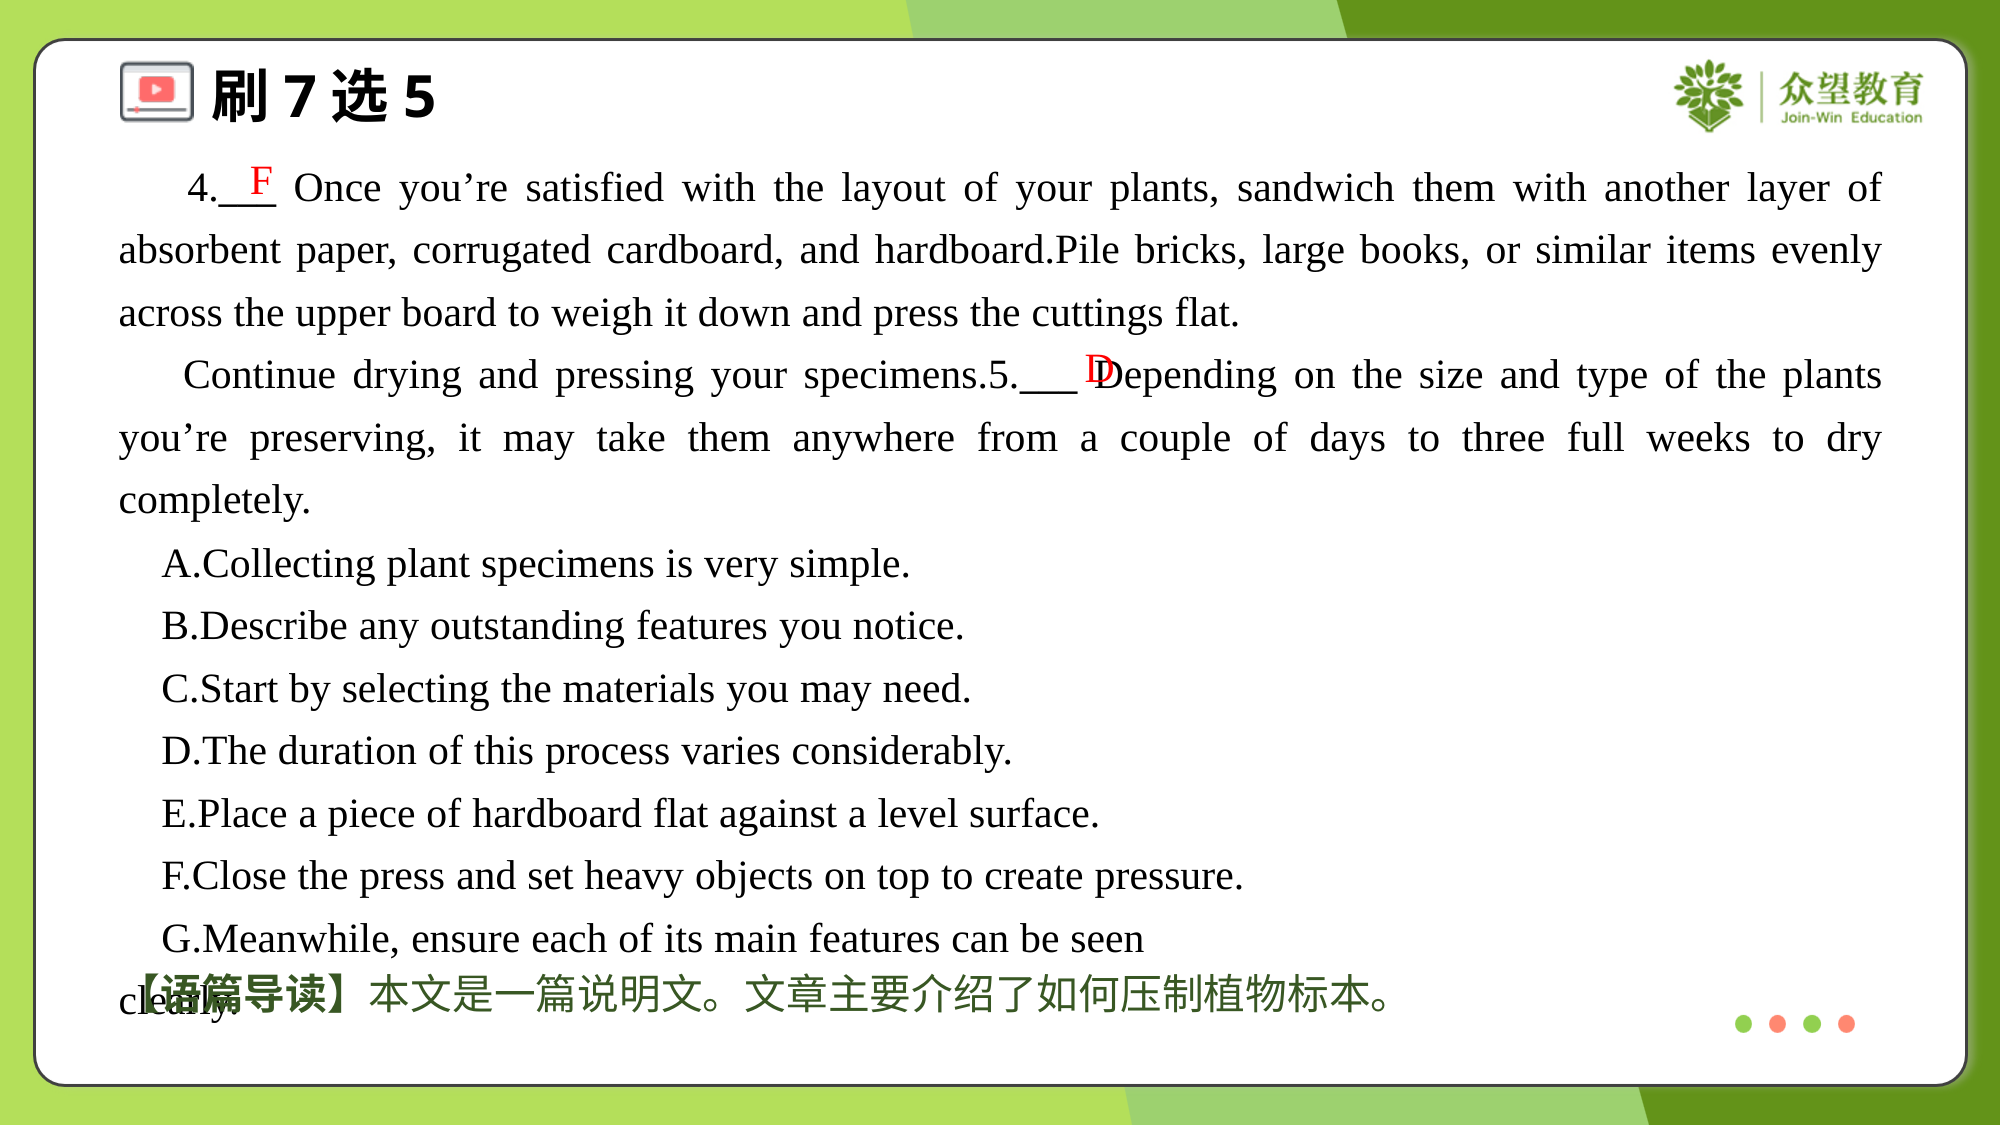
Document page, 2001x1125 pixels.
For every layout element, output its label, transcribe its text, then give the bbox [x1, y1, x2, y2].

text_box D [1079, 328, 1120, 386]
text_box 【语篇导读】本文是一篇说明文。文章主要介绍了如何压制植物标本。 [118, 955, 1883, 1014]
text_box A.Collecting plant specimens is very simple. B.Describe any outstanding features you notice. C.Start by selecting the materials you may need. D.The duration of this process varies considerably. E.Place a piece of hardboard flat against a level surface. F.Close the press and set heavy objects on top to create pressure. G.Meanwhile, ensure each of its main features can be seen clearly.#7 [118, 523, 1883, 955]
text_box F [245, 140, 278, 199]
picture [0, 0, 2000, 1125]
text_box 4.___ Once you’re satisfied with the layout of your plants, sandwich them with another layer of absorbent paper, corrugated cardboard, and hardboard.Pile bricks, large books, or similar items evenly across the upper board to weigh it down and press the cuttings flat. Continue drying and pressing your specimens.5.___ Depending on the size and type of the plants you’re preserving, it may take them anywhere from a couple of days to three full weeks to dry completely.#5 [118, 146, 1883, 516]
